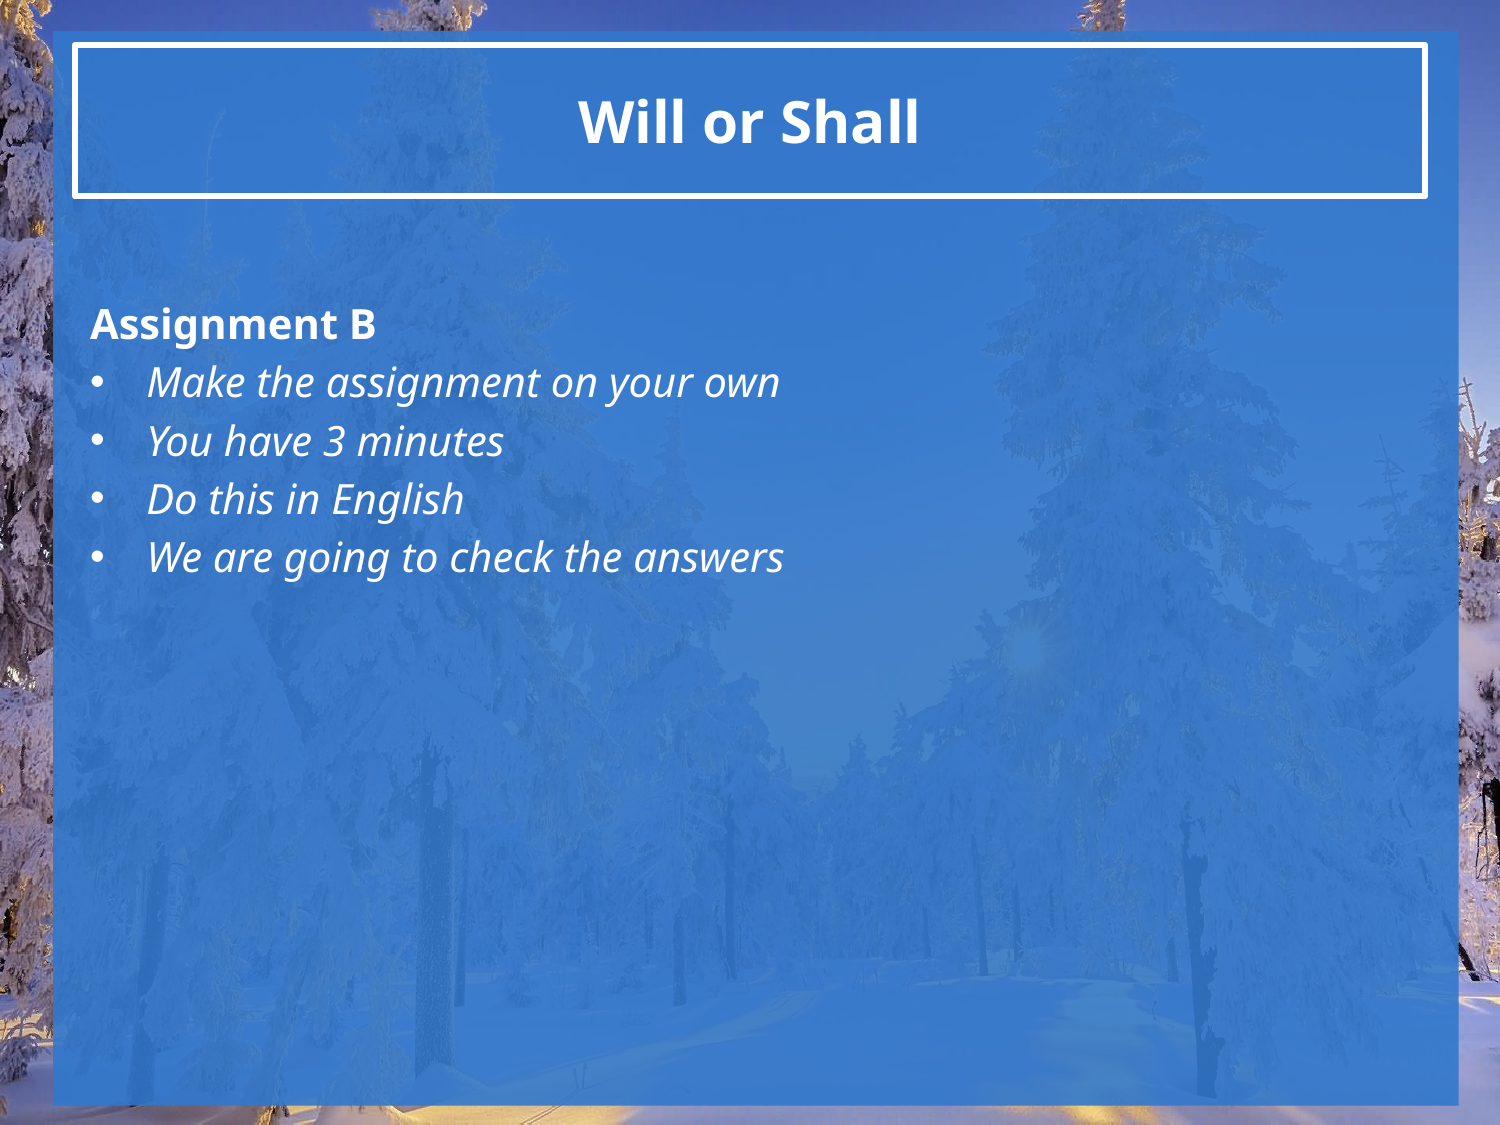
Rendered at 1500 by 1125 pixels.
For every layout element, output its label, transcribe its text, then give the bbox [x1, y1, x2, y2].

list Assignment B Make the assignment on your own You have 3 minutes Do this in English We are going to check the answers [75, 231, 1425, 1071]
title Will or Shall [72, 42, 1428, 199]
picture [0, 0, 1500, 1125]
